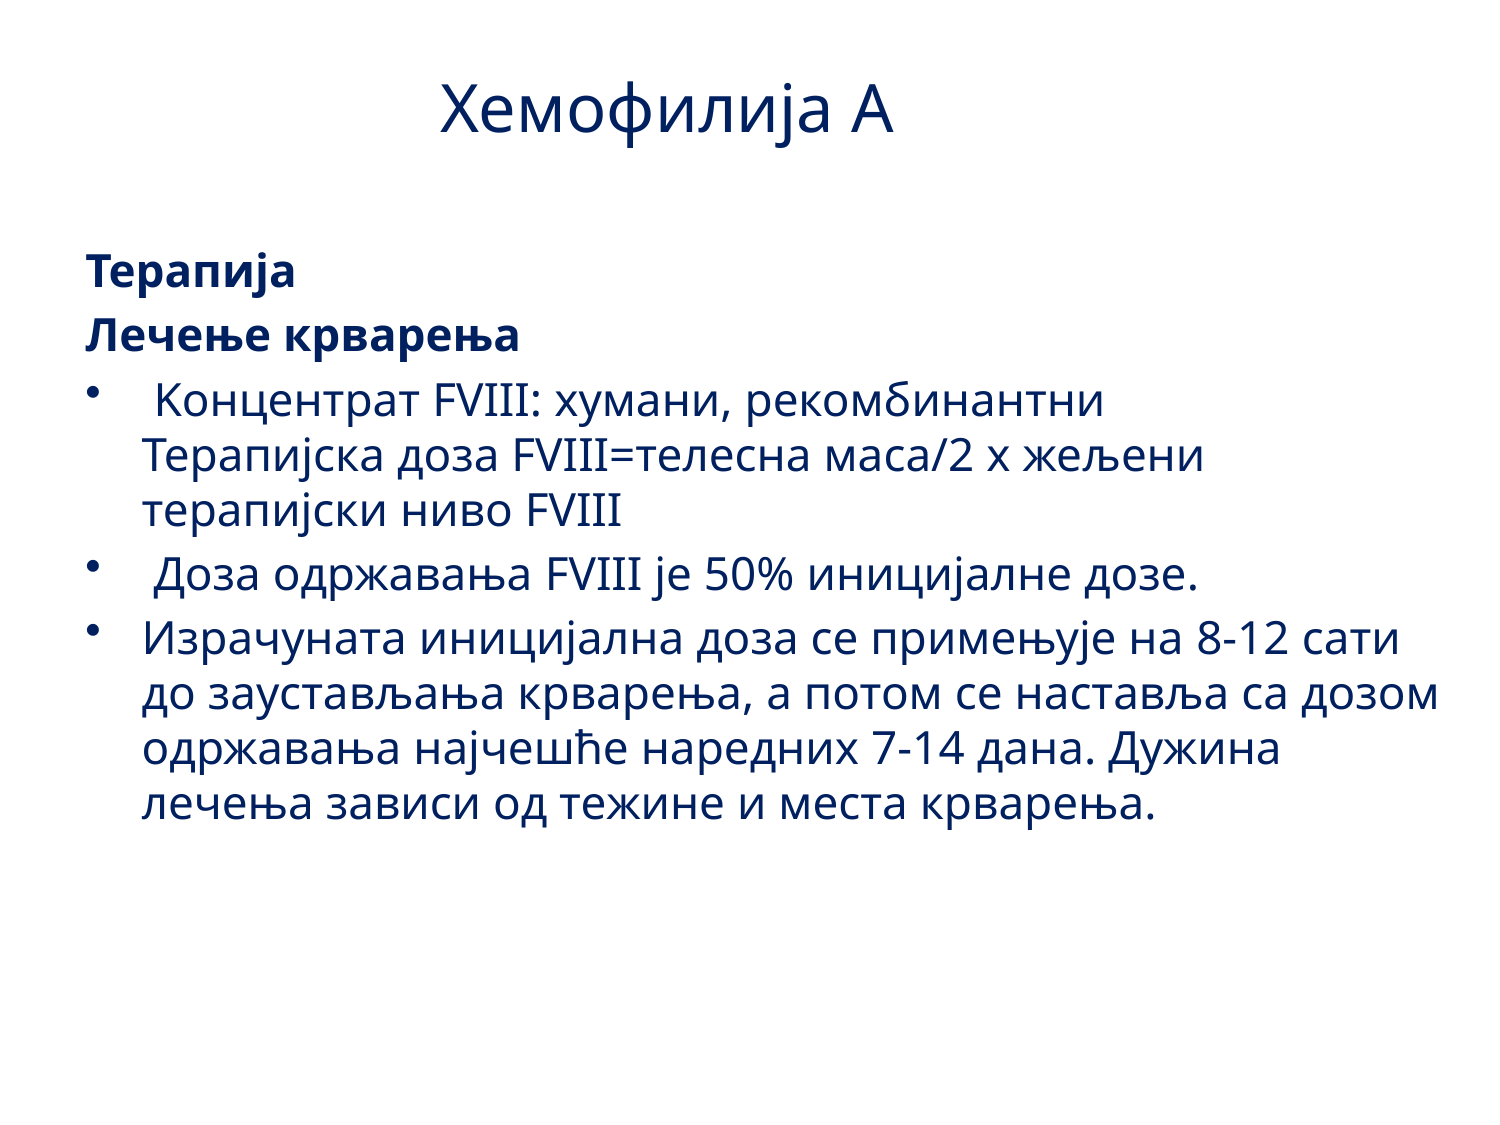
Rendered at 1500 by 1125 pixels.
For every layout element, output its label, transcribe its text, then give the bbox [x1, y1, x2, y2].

list Терапија Лечење крварења Kонцентрат FVIII: хумани, рекомбинантни Терапијска доза FVIII=телесна маса/2 х жељени терапијски ниво FVIII Доза одржавања FVIII je 50% иницијалне дозе. Израчуната иницијална доза се примењује на 8-12 сати до заустављања крварења, а потом се наставља са дозом одржавања најчешће наредних 7-14 дана. Дужина лечења зависи од тежине и места крварења. [70, 234, 1461, 1043]
title Хемофилија А [1, 51, 1352, 240]
